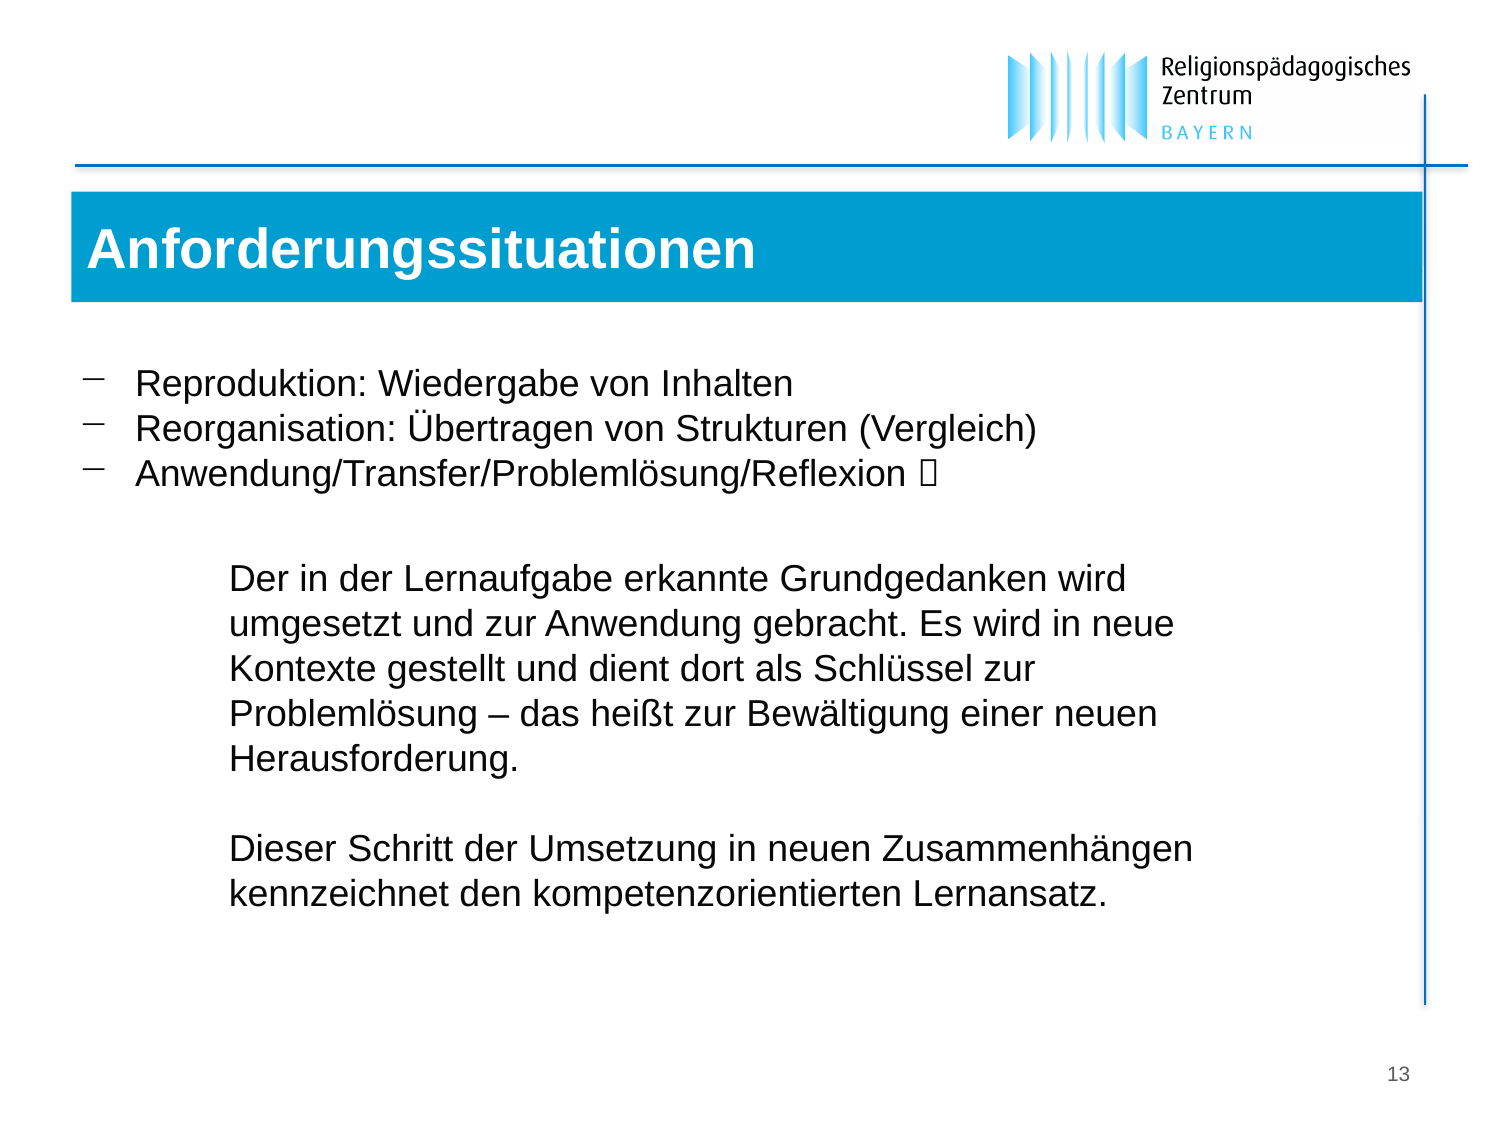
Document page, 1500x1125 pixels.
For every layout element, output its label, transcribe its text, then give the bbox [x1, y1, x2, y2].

text_box Reproduktion: Wiedergabe von Inhalten Reorganisation: Übertragen von Strukturen (Vergleich) Anwendung/Transfer/Problemlösung/Reflexion  Der in der Lernaufgabe erkannte Grundgedanken wird umgesetzt und zur Anwendung gebracht. Es wird in neue Kontexte gestellt und dient dort als Schlüssel zur Problemlösung – das heißt zur Bewältigung einer neuen Herausforderung. Dieser Schritt der Umsetzung in neuen Zusammenhängen kennzeichnet den kompetenzorientierten Lernansatz. [71, 351, 1267, 922]
slide_number 13 [1074, 1042, 1425, 1103]
picture [1008, 51, 1410, 143]
list Anforderungssituationen [71, 191, 1423, 303]
